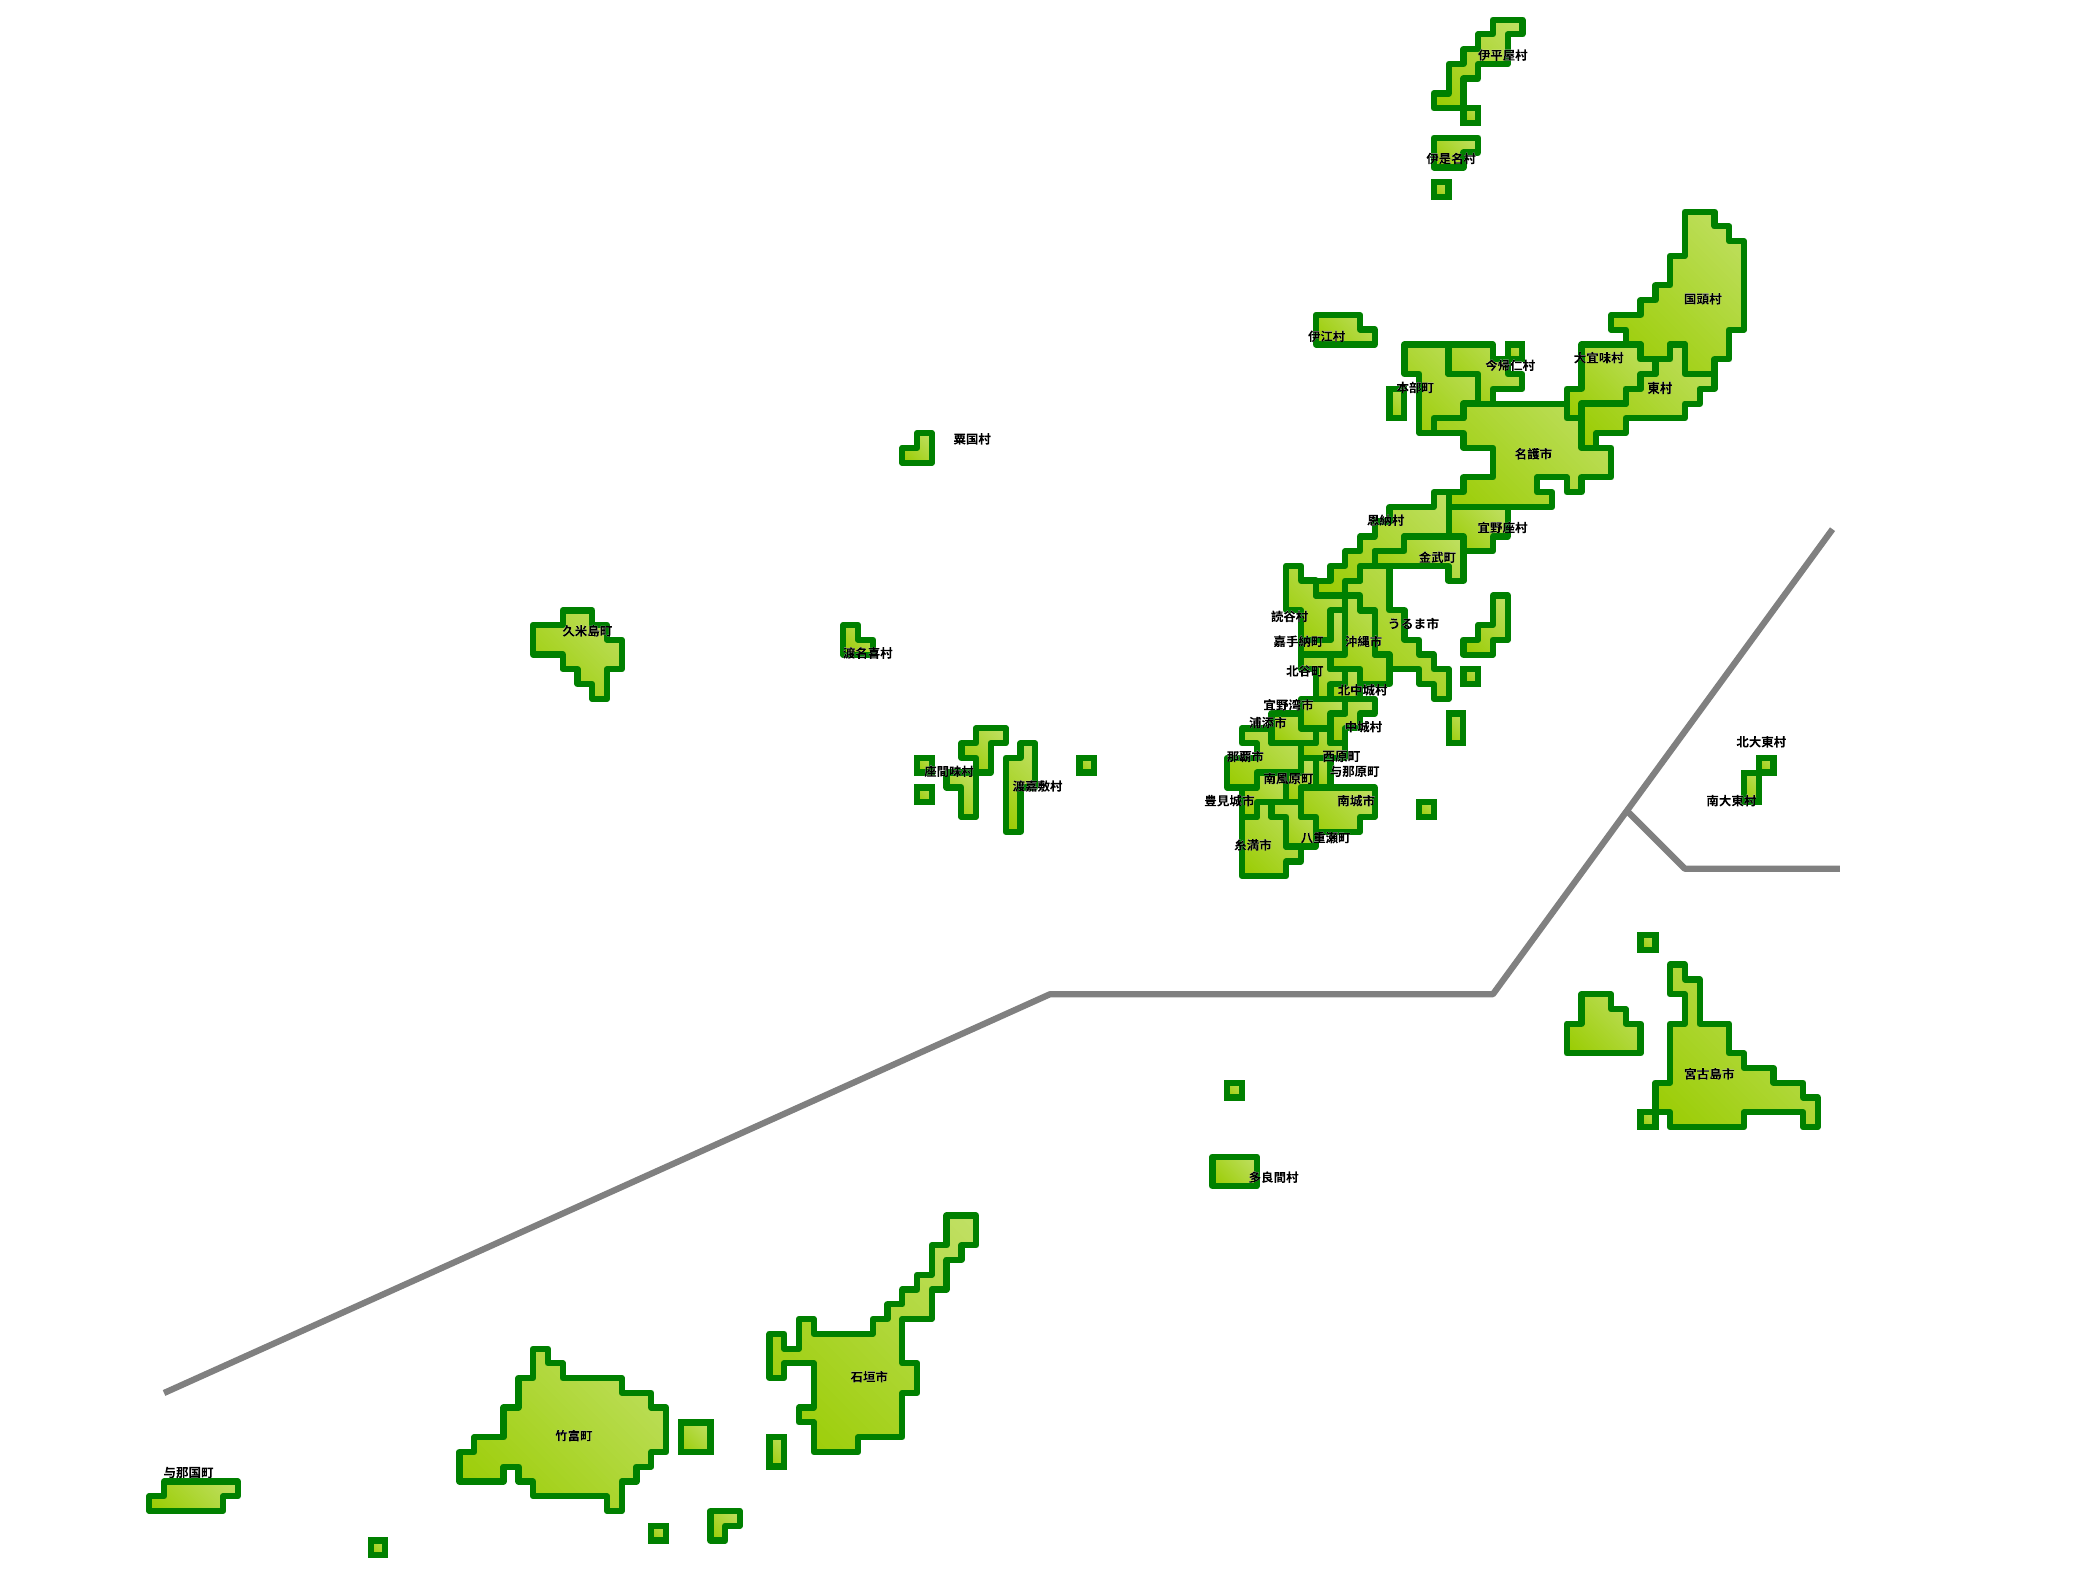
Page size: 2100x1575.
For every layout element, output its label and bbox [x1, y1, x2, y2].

text_box [1790, 528, 1841, 1394]
text_box [163, 48, 1787, 1479]
text_box [148, 19, 1818, 1556]
